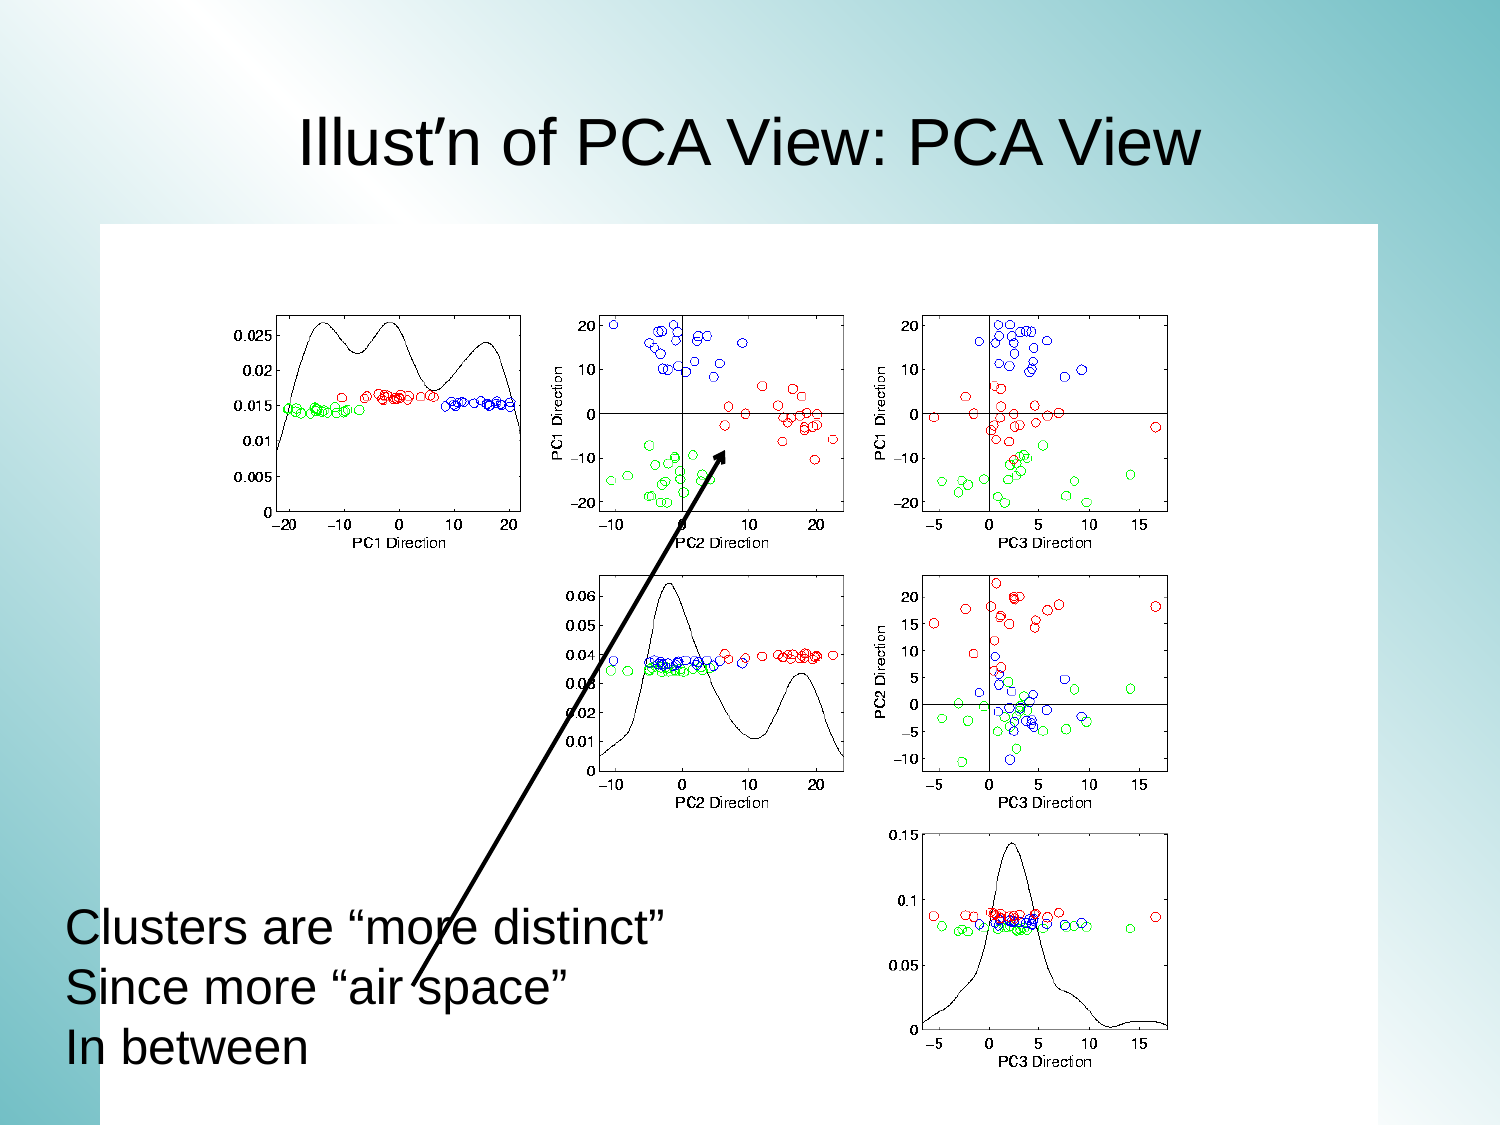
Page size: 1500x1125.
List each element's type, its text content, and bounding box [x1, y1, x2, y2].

title Illust’n of PCA View: PCA View [75, 45, 1425, 233]
text_box Clusters are “more distinct” Since more “air space” In between [49, 887, 94, 1083]
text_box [412, 449, 726, 987]
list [99, 224, 1378, 1125]
